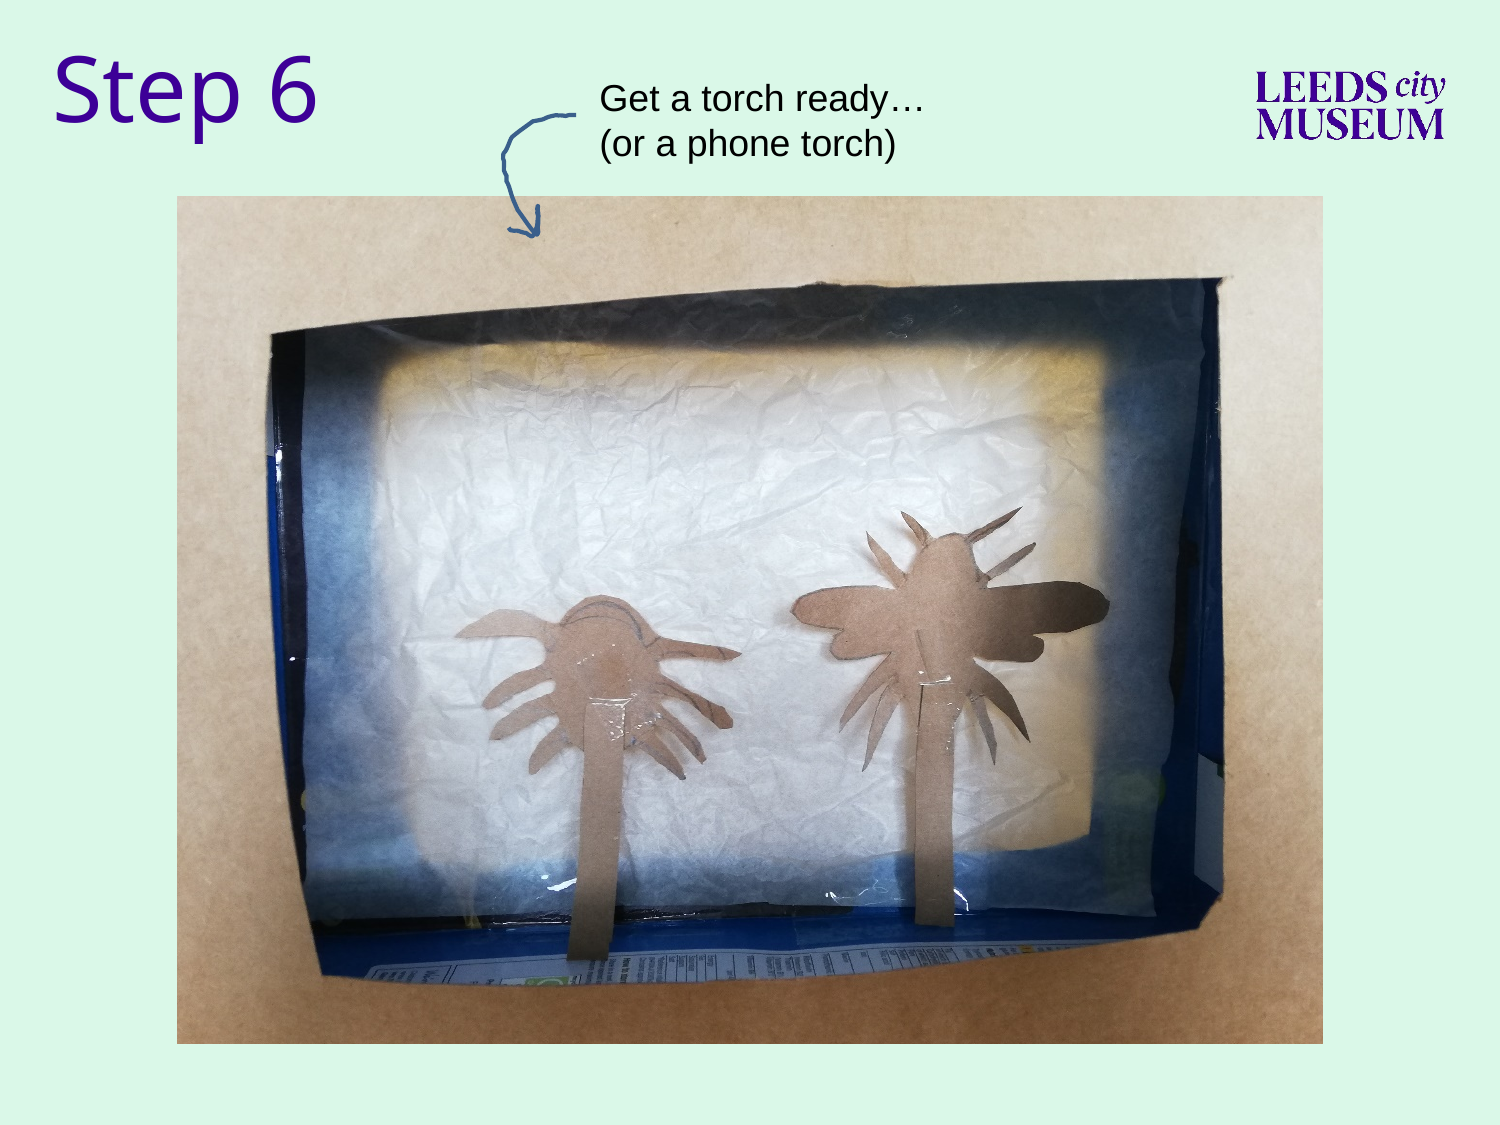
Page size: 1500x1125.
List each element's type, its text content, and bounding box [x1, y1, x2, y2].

picture [176, 11, 1479, 1044]
text_box [500, 112, 577, 194]
title Step 6 [14, 23, 358, 166]
text_box Get a torch ready… (or a phone torch) [584, 66, 1017, 172]
